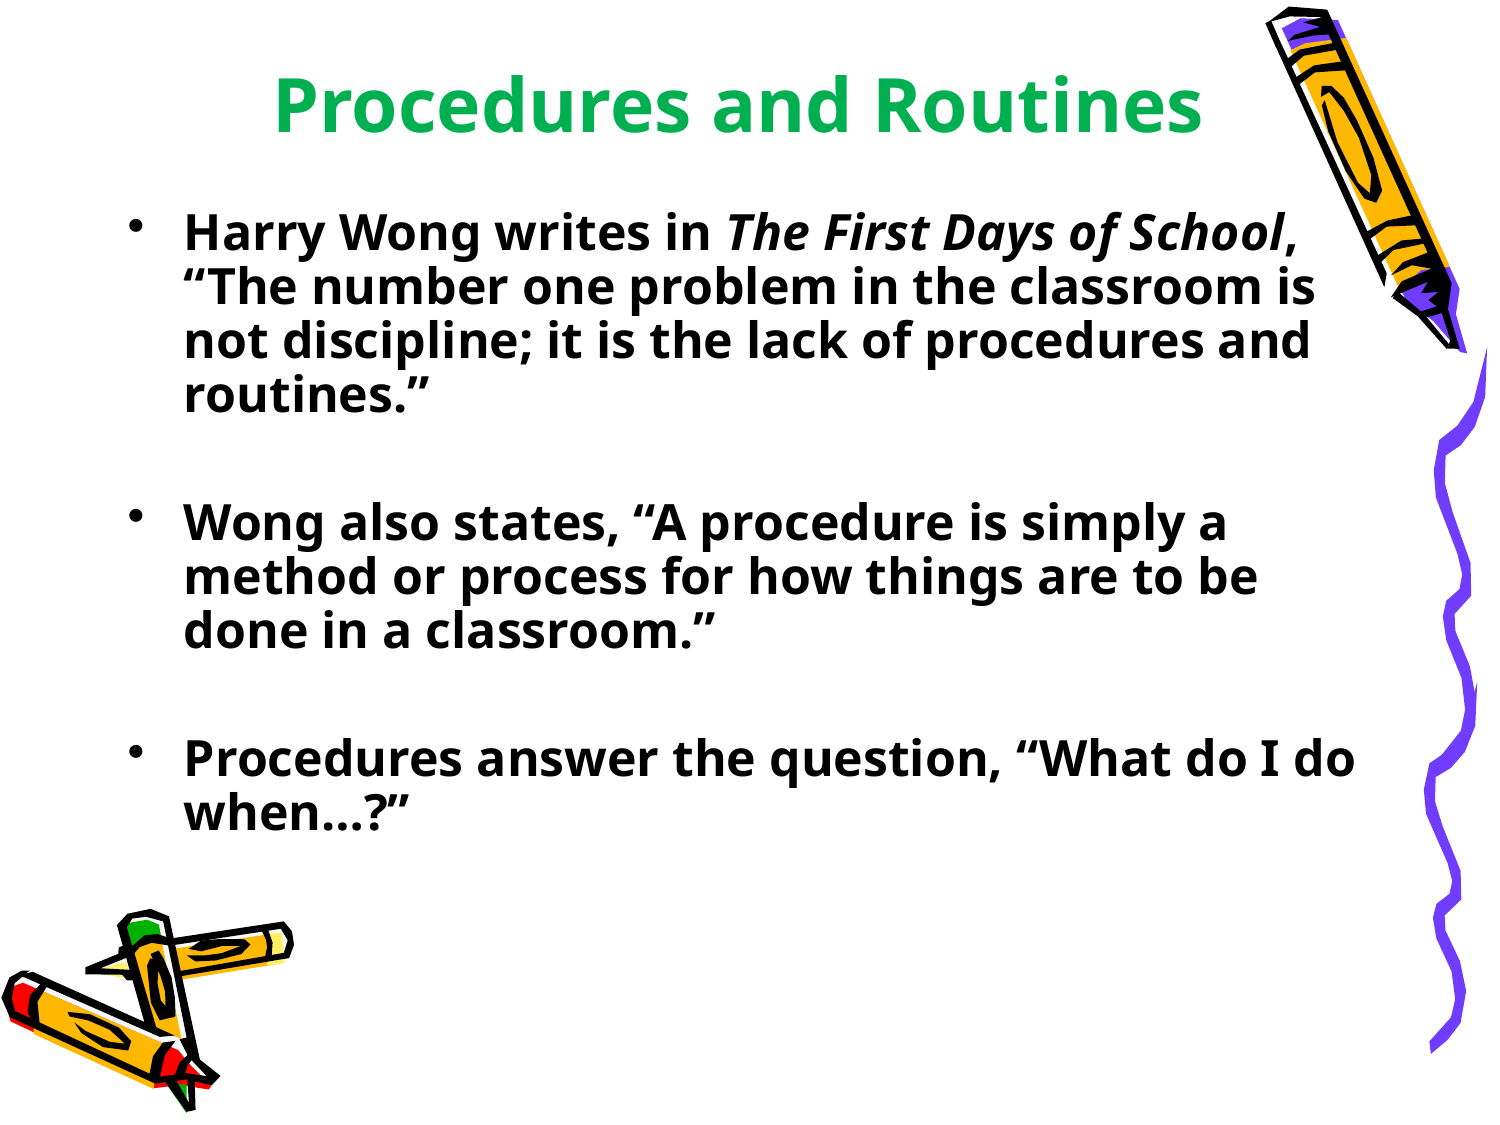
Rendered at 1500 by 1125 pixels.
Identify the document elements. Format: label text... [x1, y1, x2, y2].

list Harry Wong writes in The First Days of School, “The number one problem in the classroom is not discipline; it is the lack of procedures and routines.” Wong also states, “A procedure is simply a method or process for how things are to be done in a classroom.” Procedures answer the question, “What do I do when…?” [112, 199, 1376, 901]
title Procedures and Routines [174, 49, 1303, 176]
